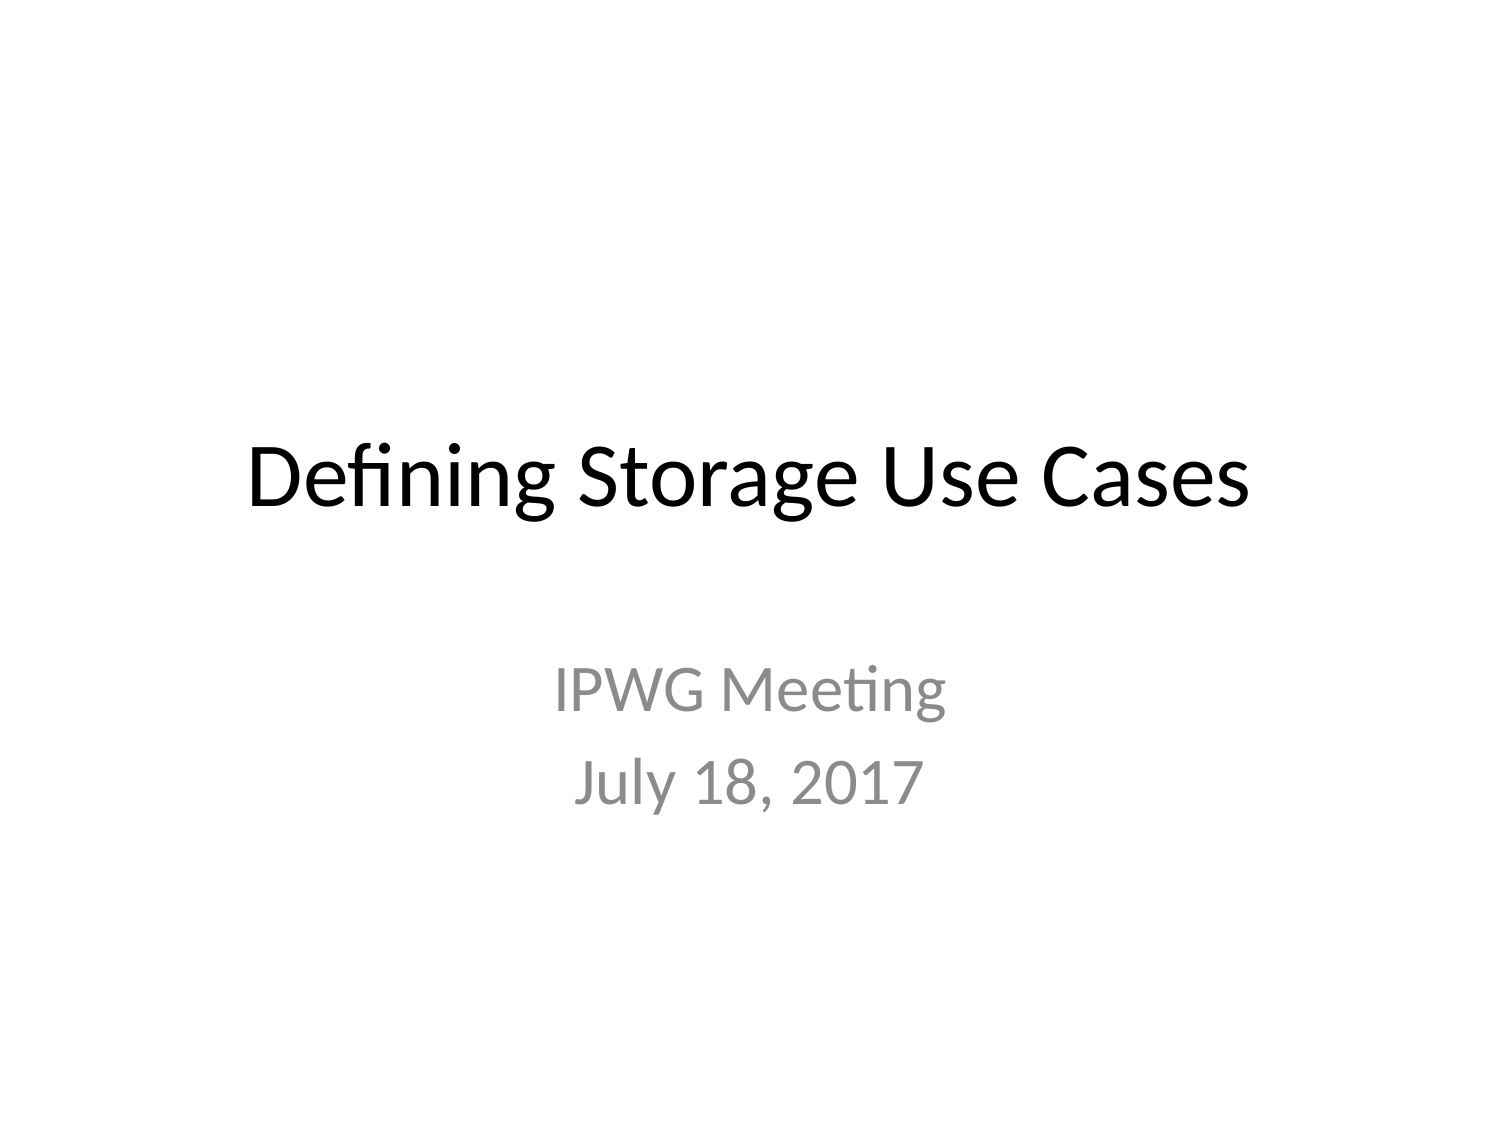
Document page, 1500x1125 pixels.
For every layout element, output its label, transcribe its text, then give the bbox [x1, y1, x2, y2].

title Defining Storage Use Cases [112, 349, 1388, 591]
subtitle IPWG Meeting July 18, 2017 [225, 637, 1275, 925]
